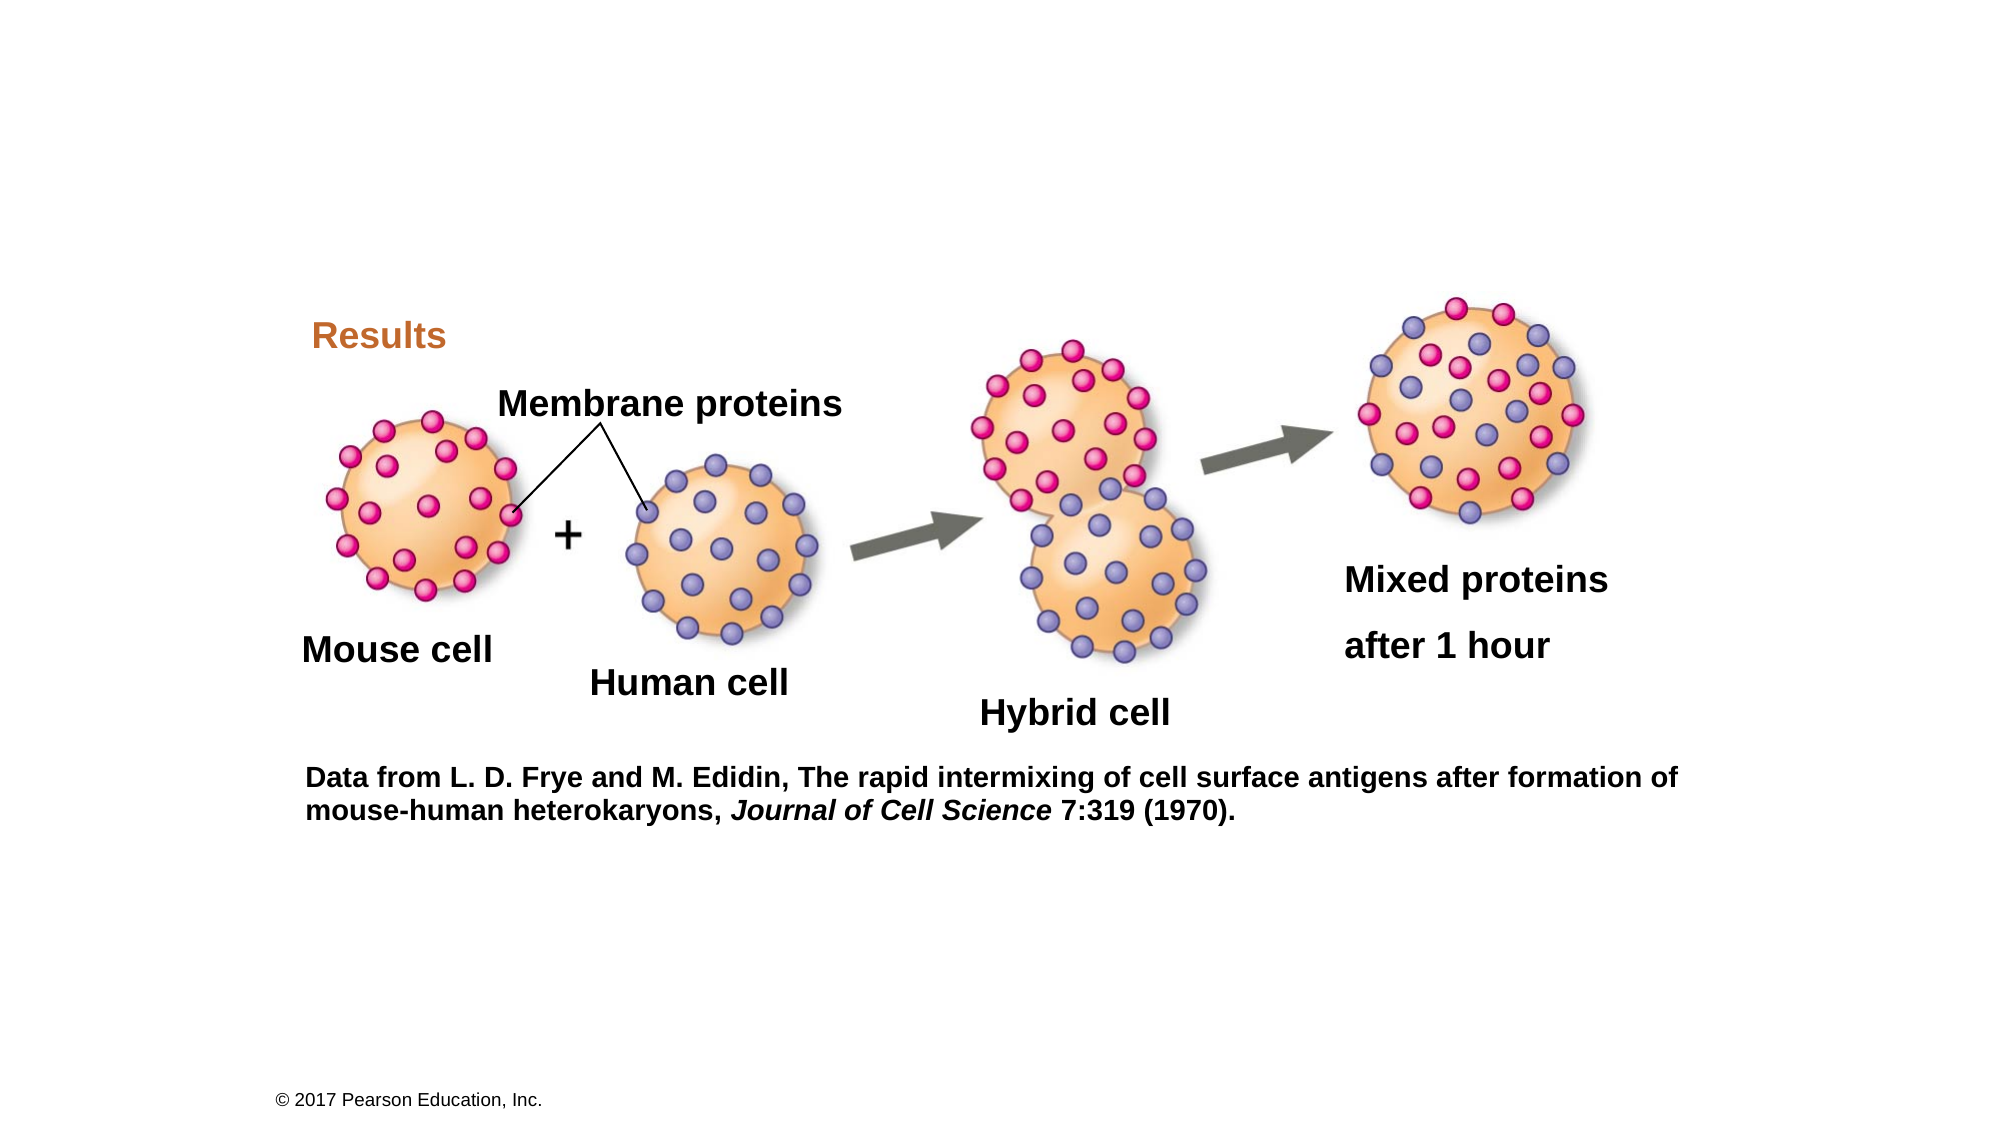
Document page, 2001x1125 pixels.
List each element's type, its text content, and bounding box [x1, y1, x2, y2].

text_box © 2017 Pearson Education, Inc. [260, 1080, 768, 1119]
picture [298, 291, 1701, 834]
